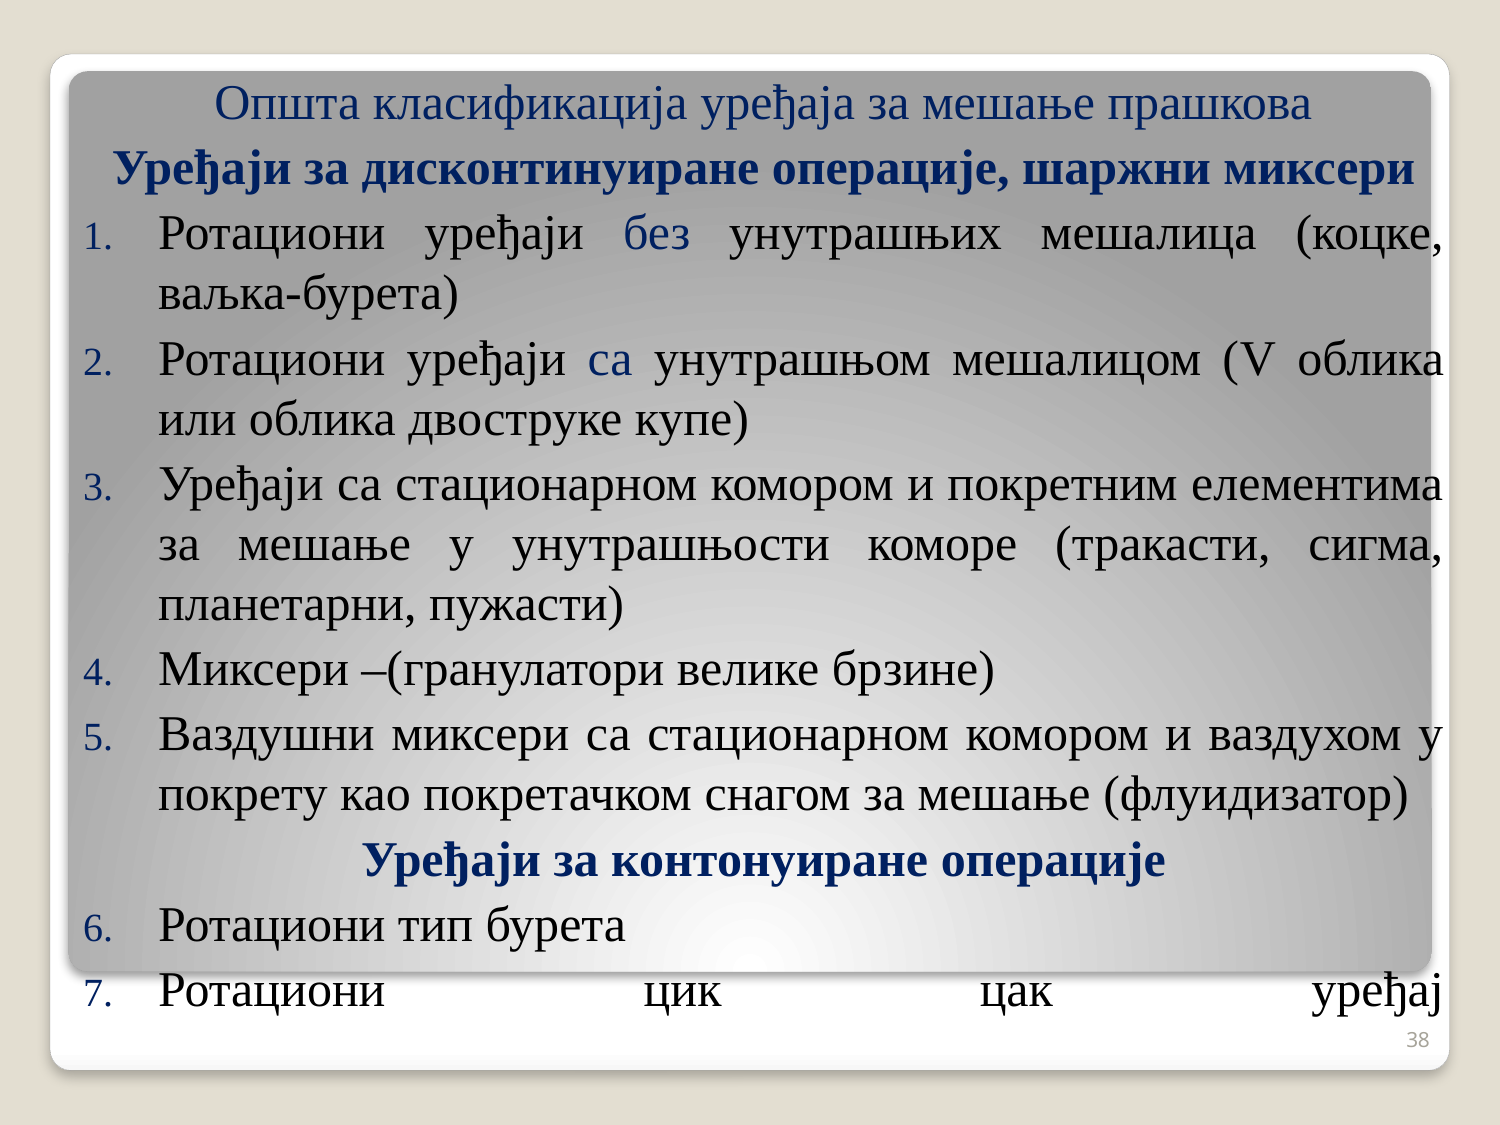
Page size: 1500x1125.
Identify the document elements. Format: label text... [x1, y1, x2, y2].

slide_number 38 [1369, 1002, 1445, 1063]
list Општа класификација уређаја за мешање прашкова Уређаји за дисконтинуиране операције, шаржни миксери Ротациони уређаји без унутрашњих мешалица (коцке, ваљка-бурета) Ротациони уређаји са унутрашњом мешалицом (V облика или облика двоструке купе) Уређаји са стационарном комором и покретним елементима за мешање у унутрашњости коморе (тракасти, сигма, планетарни, пужасти) Миксери –(гранулатори велике брзине) Ваздушни миксери са стационарном комором и ваздухом у покрету као покретачком снагом за мешање (флуидизатор) Уређаји за контонуиране операције Ротациони тип бурета Ротациони цик цак уређај [53, 54, 1459, 1083]
